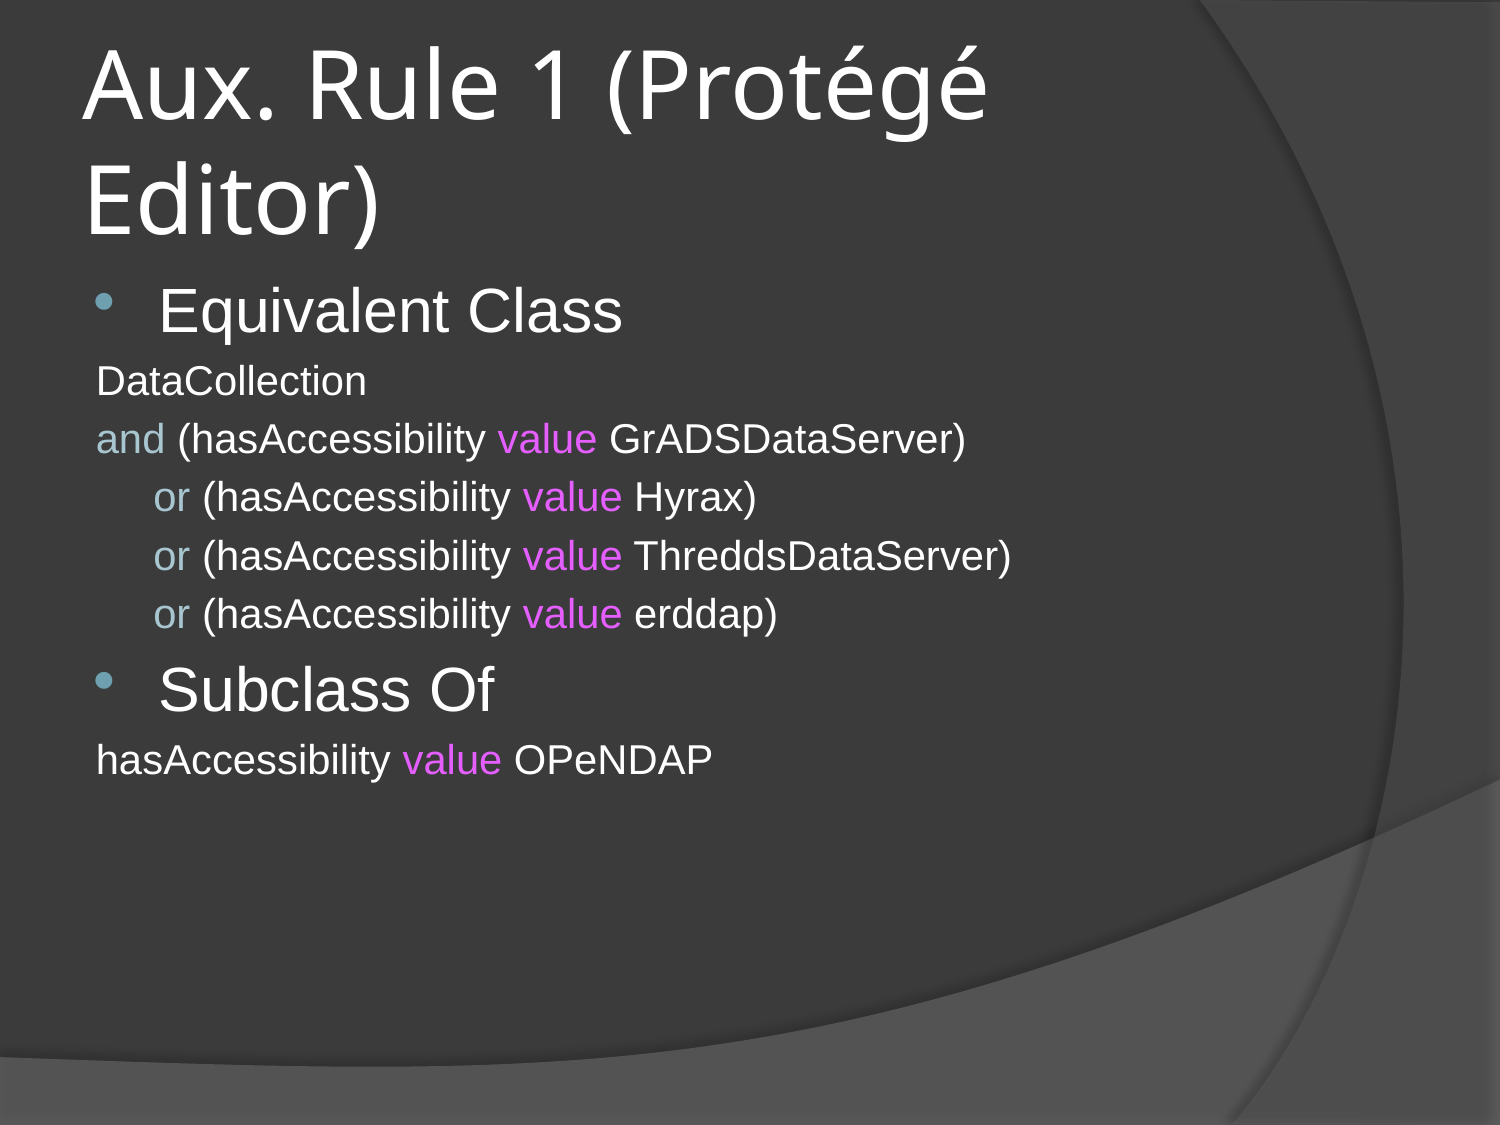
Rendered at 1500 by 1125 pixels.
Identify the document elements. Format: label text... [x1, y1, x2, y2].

title Aux. Rule 1 (Protégé Editor) [75, 45, 1300, 233]
list Equivalent Class DataCollection and (hasAccessibility value GrADSDataServer) or (hasAccessibility value Hyrax) or (hasAccessibility value ThreddsDataServer) or (hasAccessibility value erddap) Subclass Of hasAccessibility value OPeNDAP [75, 262, 1300, 1005]
